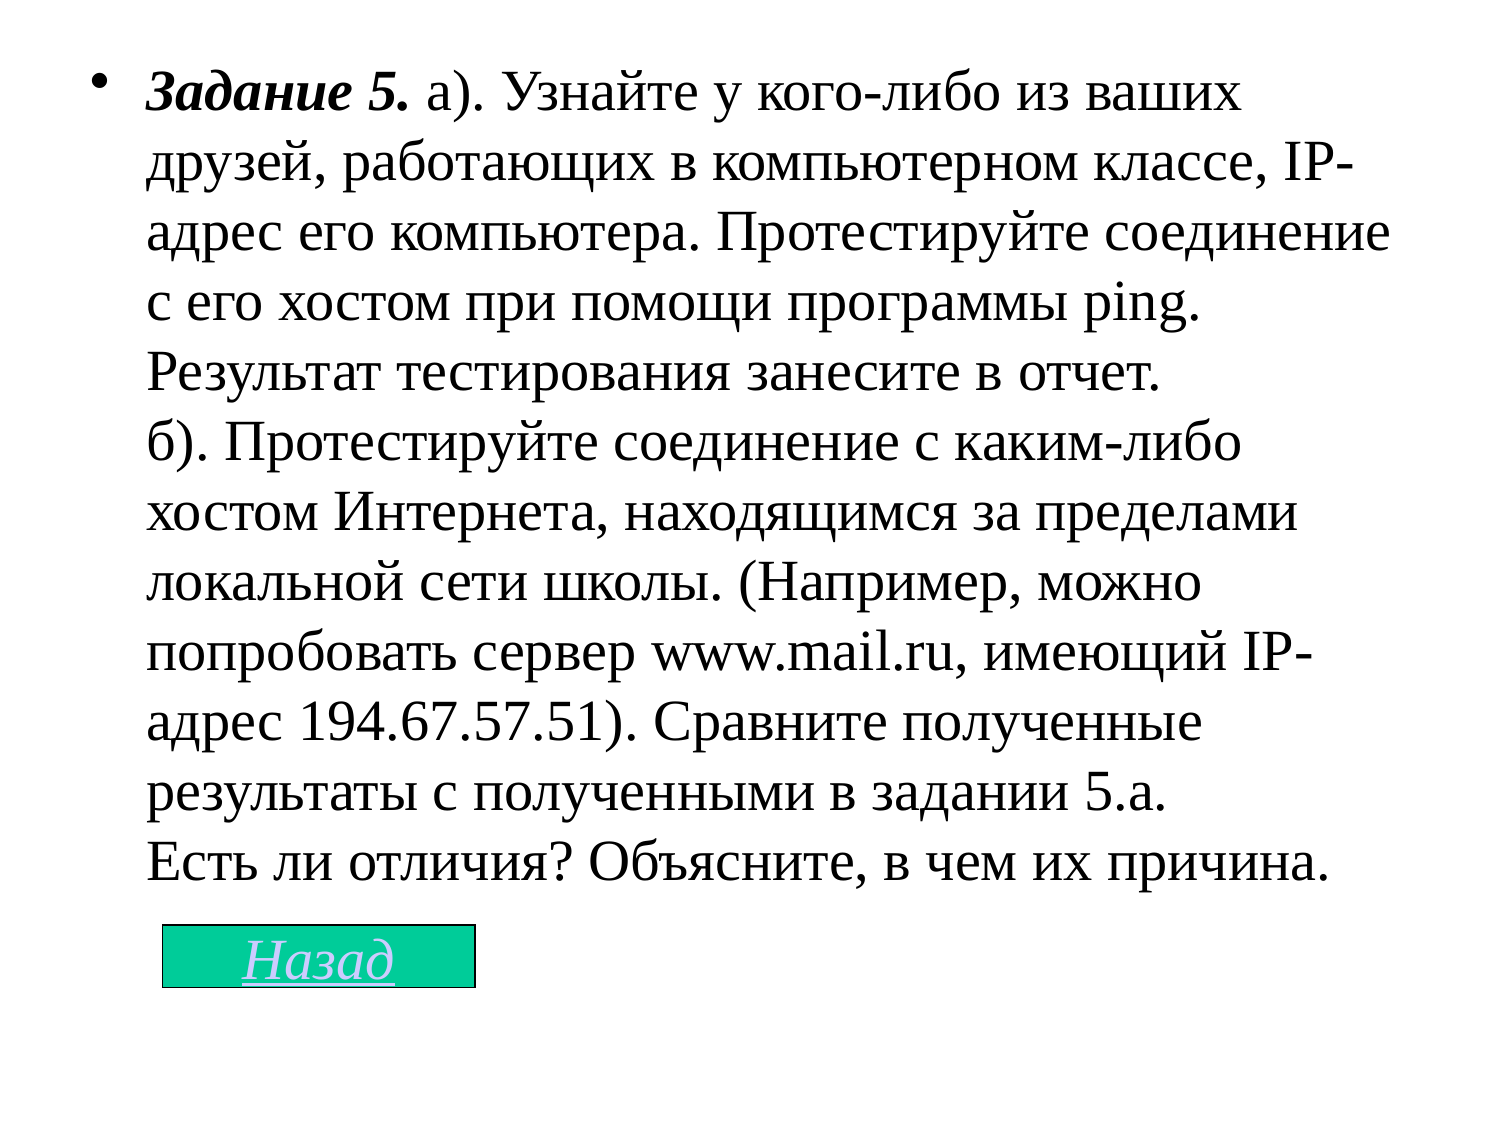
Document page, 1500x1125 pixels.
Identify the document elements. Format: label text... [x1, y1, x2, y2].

text_box Назад [162, 924, 475, 988]
list Задание 5. а). Узнайте у кого-либо из ваших друзей, работающих в компьютерном классе, IP-адрес его компьютера. Протестируйте соединение с его хостом при помощи программы ping. Результат тестирования занесите в отчет. б). Протестируйте соединение с каким-либо хостом Интернета, находящимся за пределами локальной сети школы. (Например, можно попробовать сервер www.mail.ru, имеющий IP-адрес 194.67.57.51). Сравните полученные результаты с полученными в задании 5.а. Есть ли отличия? Объясните, в чем их причина. [74, 44, 1425, 1001]
